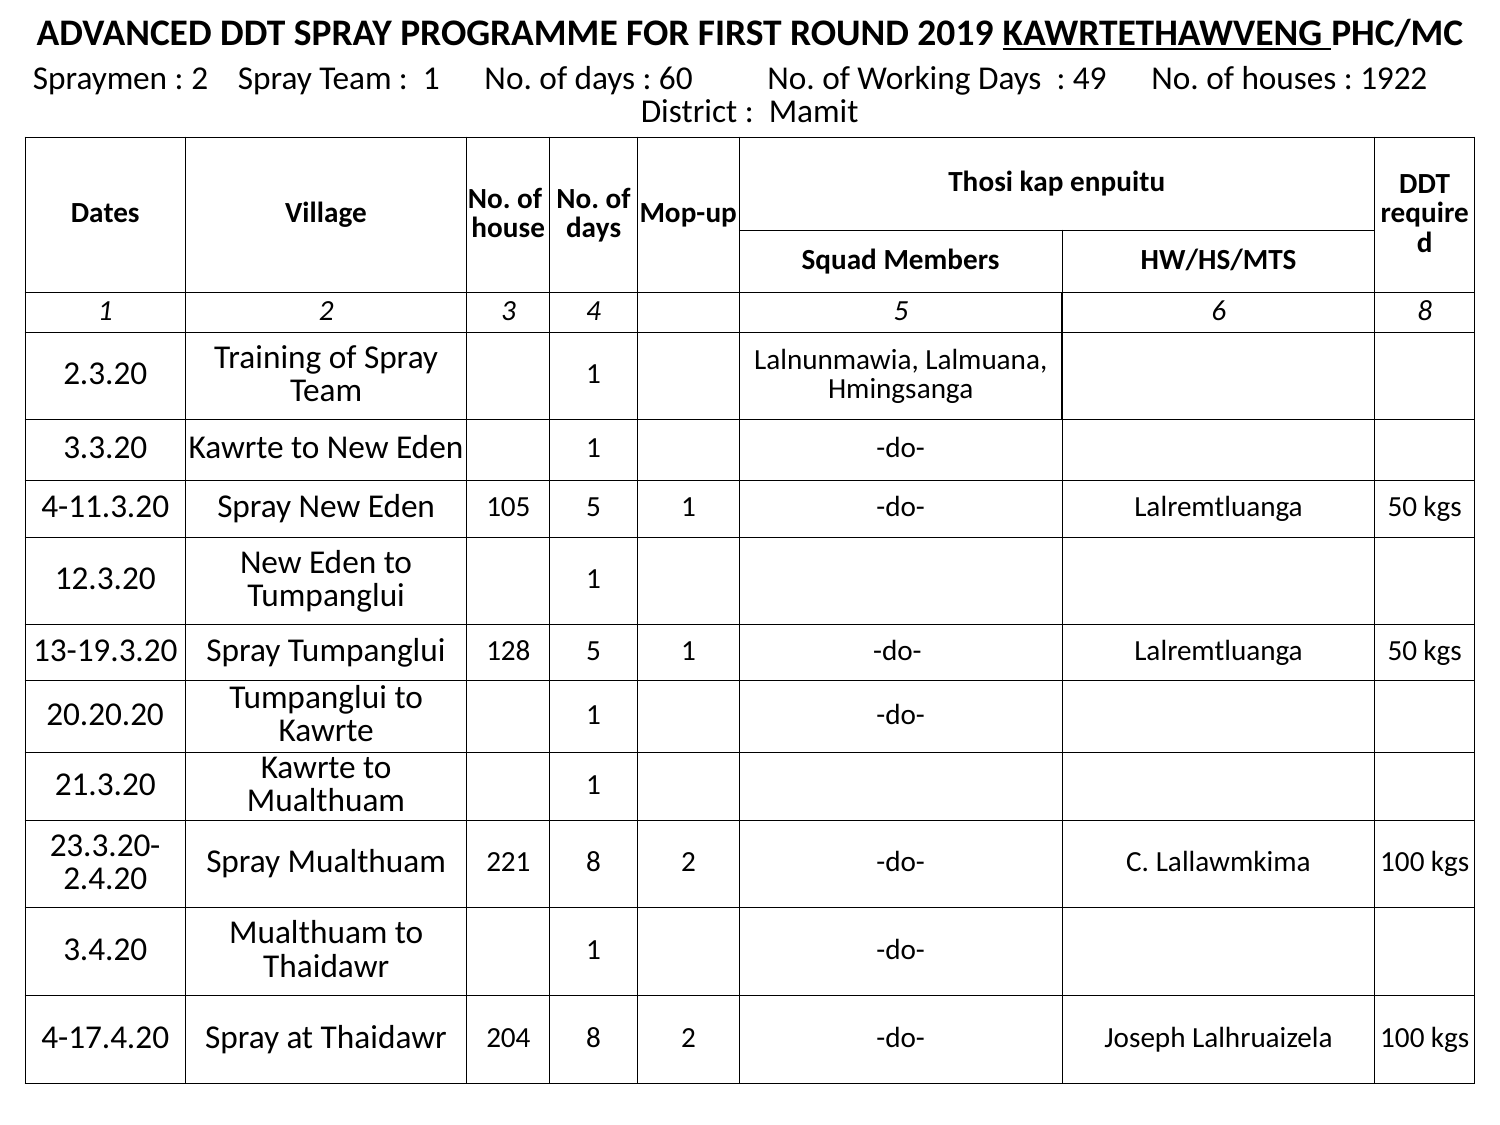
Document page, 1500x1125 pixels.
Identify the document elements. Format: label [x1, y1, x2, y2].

table_cell [1375, 753, 1474, 820]
table_cell [186, 538, 466, 624]
table_cell [638, 681, 739, 752]
table_cell [1063, 625, 1374, 680]
table_cell [638, 908, 739, 995]
table_cell [638, 753, 739, 820]
table_cell [1063, 293, 1374, 332]
table_cell [1375, 293, 1474, 332]
table_cell [550, 333, 637, 419]
table_cell [740, 821, 1062, 907]
table_cell [638, 138, 739, 292]
table_cell [467, 821, 549, 907]
table_cell [740, 996, 1062, 1083]
table_cell [186, 293, 466, 332]
table_cell [467, 293, 549, 332]
table_cell [1375, 333, 1474, 419]
table_cell [467, 538, 549, 624]
table_cell [1063, 908, 1374, 995]
table_cell [638, 821, 739, 907]
table_cell [26, 908, 185, 995]
table_cell [1063, 821, 1374, 907]
table_cell [467, 753, 549, 820]
table_cell [467, 420, 549, 480]
table_cell [186, 481, 466, 537]
table_cell [740, 681, 1062, 752]
table_cell [550, 625, 637, 680]
table_cell [1375, 138, 1474, 292]
table_cell [1063, 333, 1374, 419]
table_cell [1375, 420, 1474, 480]
table_cell [740, 753, 1062, 820]
table_cell [550, 481, 637, 537]
table_cell [550, 293, 637, 332]
table_cell [26, 681, 185, 752]
table_cell [26, 420, 185, 480]
table_cell [1375, 625, 1474, 680]
table_cell [638, 625, 739, 680]
table_cell [1375, 908, 1474, 995]
table_cell [740, 908, 1062, 995]
table_cell [638, 333, 739, 419]
table_cell [186, 996, 466, 1083]
table_cell [186, 681, 466, 752]
table_cell [26, 625, 185, 680]
table_cell [1375, 481, 1474, 537]
table_cell [638, 481, 739, 537]
table_cell [26, 293, 185, 332]
table_cell [25, 58, 1475, 137]
table_cell [550, 538, 637, 624]
table_cell [186, 625, 466, 680]
table_cell [26, 821, 185, 907]
table_cell [1375, 538, 1474, 624]
table_cell [740, 538, 1062, 624]
table_cell [550, 681, 637, 752]
table_cell [26, 333, 185, 419]
table_cell [740, 231, 1062, 292]
table_cell [1063, 753, 1374, 820]
table_cell [186, 333, 466, 419]
table_cell [467, 138, 549, 292]
table_cell [638, 420, 739, 480]
table_cell [186, 908, 466, 995]
table_cell [26, 481, 185, 537]
table_cell [186, 821, 466, 907]
table_cell [550, 908, 637, 995]
table_cell [1063, 231, 1374, 292]
table_cell [26, 753, 185, 820]
table_cell [1063, 420, 1374, 480]
table_cell [740, 481, 1062, 537]
table_cell [550, 821, 637, 907]
table_cell [26, 996, 185, 1083]
table_cell [1063, 681, 1374, 752]
table_cell [638, 293, 739, 332]
table_cell [740, 293, 1061, 332]
table_cell [467, 481, 549, 537]
table_cell [467, 625, 549, 680]
table_cell [740, 625, 1062, 680]
table_cell [740, 420, 1062, 480]
table_cell [550, 996, 637, 1083]
table_cell [638, 996, 739, 1083]
table_cell [1375, 821, 1474, 907]
table_cell [550, 753, 637, 820]
table_cell [186, 138, 466, 292]
table_cell [1063, 996, 1374, 1083]
table_header [25, 13, 1475, 58]
table_cell [1063, 538, 1374, 624]
table_cell [1375, 996, 1474, 1083]
table_cell [467, 908, 549, 995]
table_cell [186, 753, 466, 820]
table_cell [467, 333, 549, 419]
table_cell [467, 996, 549, 1083]
table_cell [1375, 681, 1474, 752]
table_cell [550, 420, 637, 480]
table_cell [1063, 481, 1374, 537]
table_cell [26, 138, 185, 292]
table_cell [740, 333, 1061, 419]
table_cell [186, 420, 466, 480]
table_cell [638, 538, 739, 624]
table_cell [26, 538, 185, 624]
table_cell [550, 138, 637, 292]
table_cell [467, 681, 549, 752]
table_cell [740, 138, 1374, 230]
